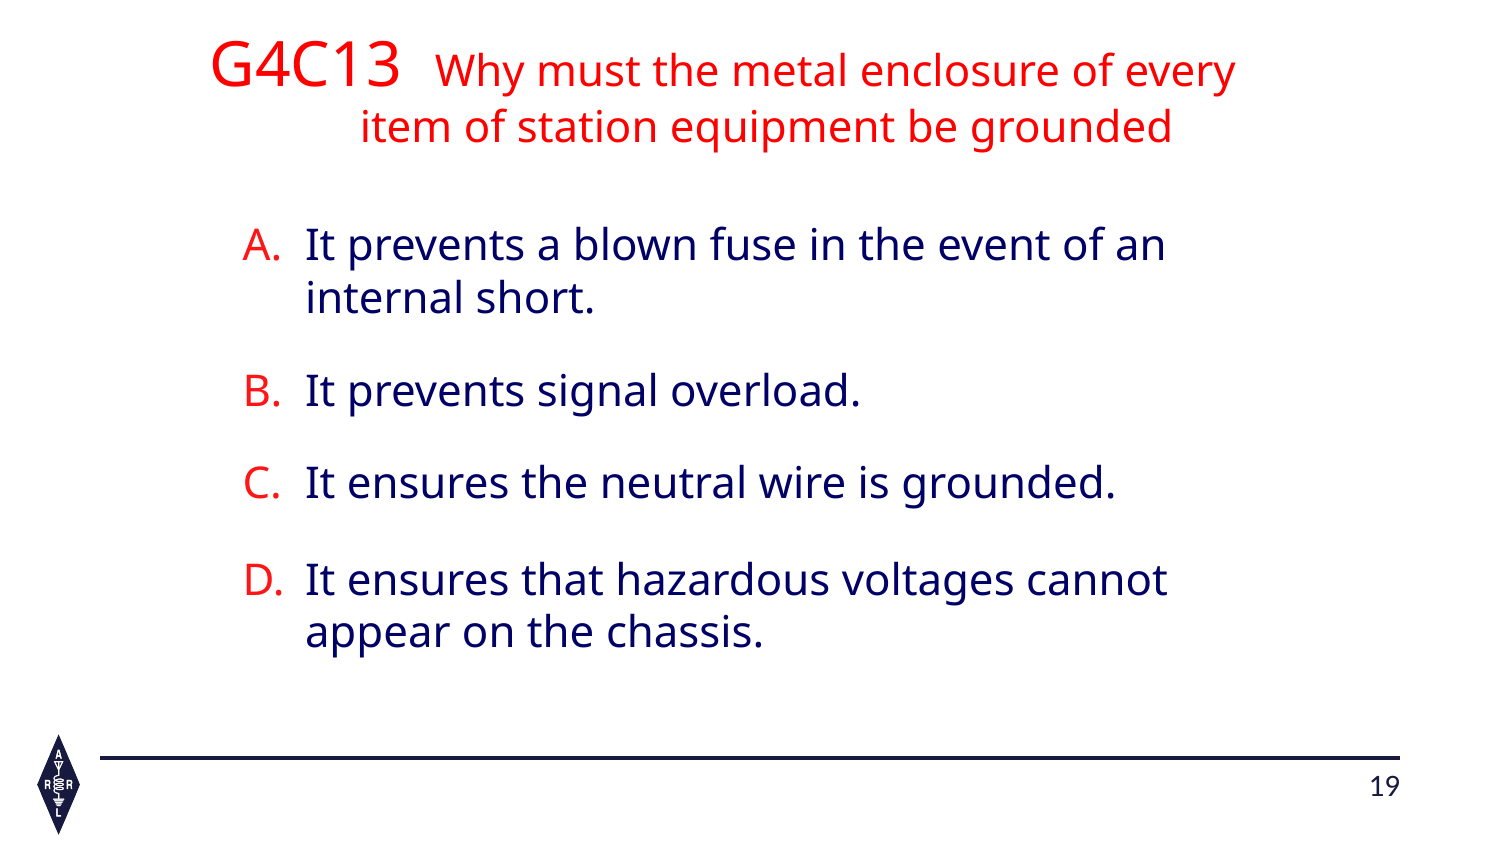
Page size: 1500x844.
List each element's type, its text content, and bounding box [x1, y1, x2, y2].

slide_number 19 [1302, 761, 1400, 807]
text_box It prevents a blown fuse in the event of an internal short. It prevents signal overload. It ensures the neutral wire is grounded. It ensures that hazardous voltages cannot appear on the chassis. [234, 212, 1266, 766]
text_box G4C13 Why must the metal enclosure of every item of station equipment be grounded? [201, 45, 1299, 156]
picture [37, 734, 80, 835]
